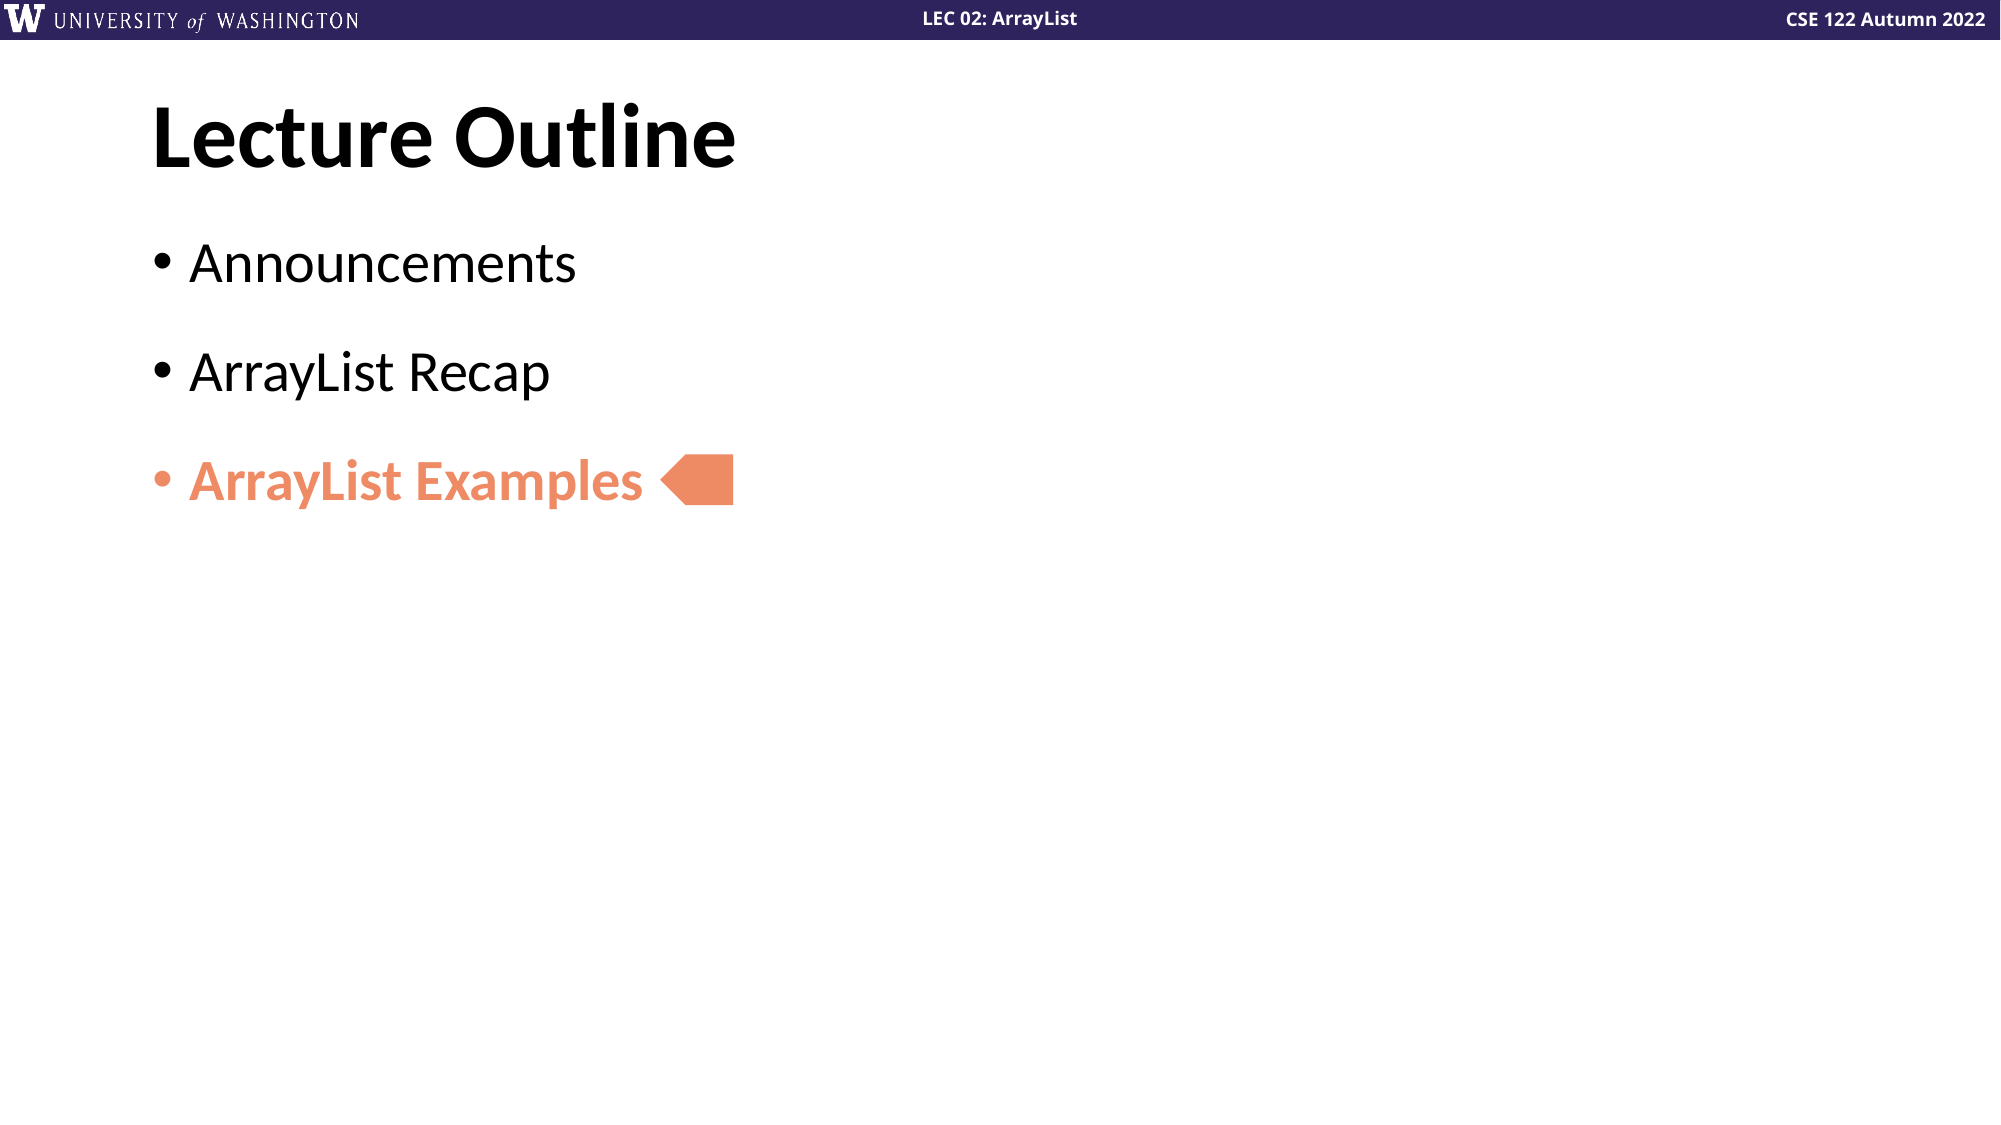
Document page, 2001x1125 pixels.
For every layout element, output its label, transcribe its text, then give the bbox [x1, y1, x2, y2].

text_box [658, 453, 735, 507]
list Announcements ArrayList Recap ArrayList Examples [137, 224, 1863, 1014]
picture [4, 4, 358, 33]
title Lecture Outline [137, 74, 1863, 200]
